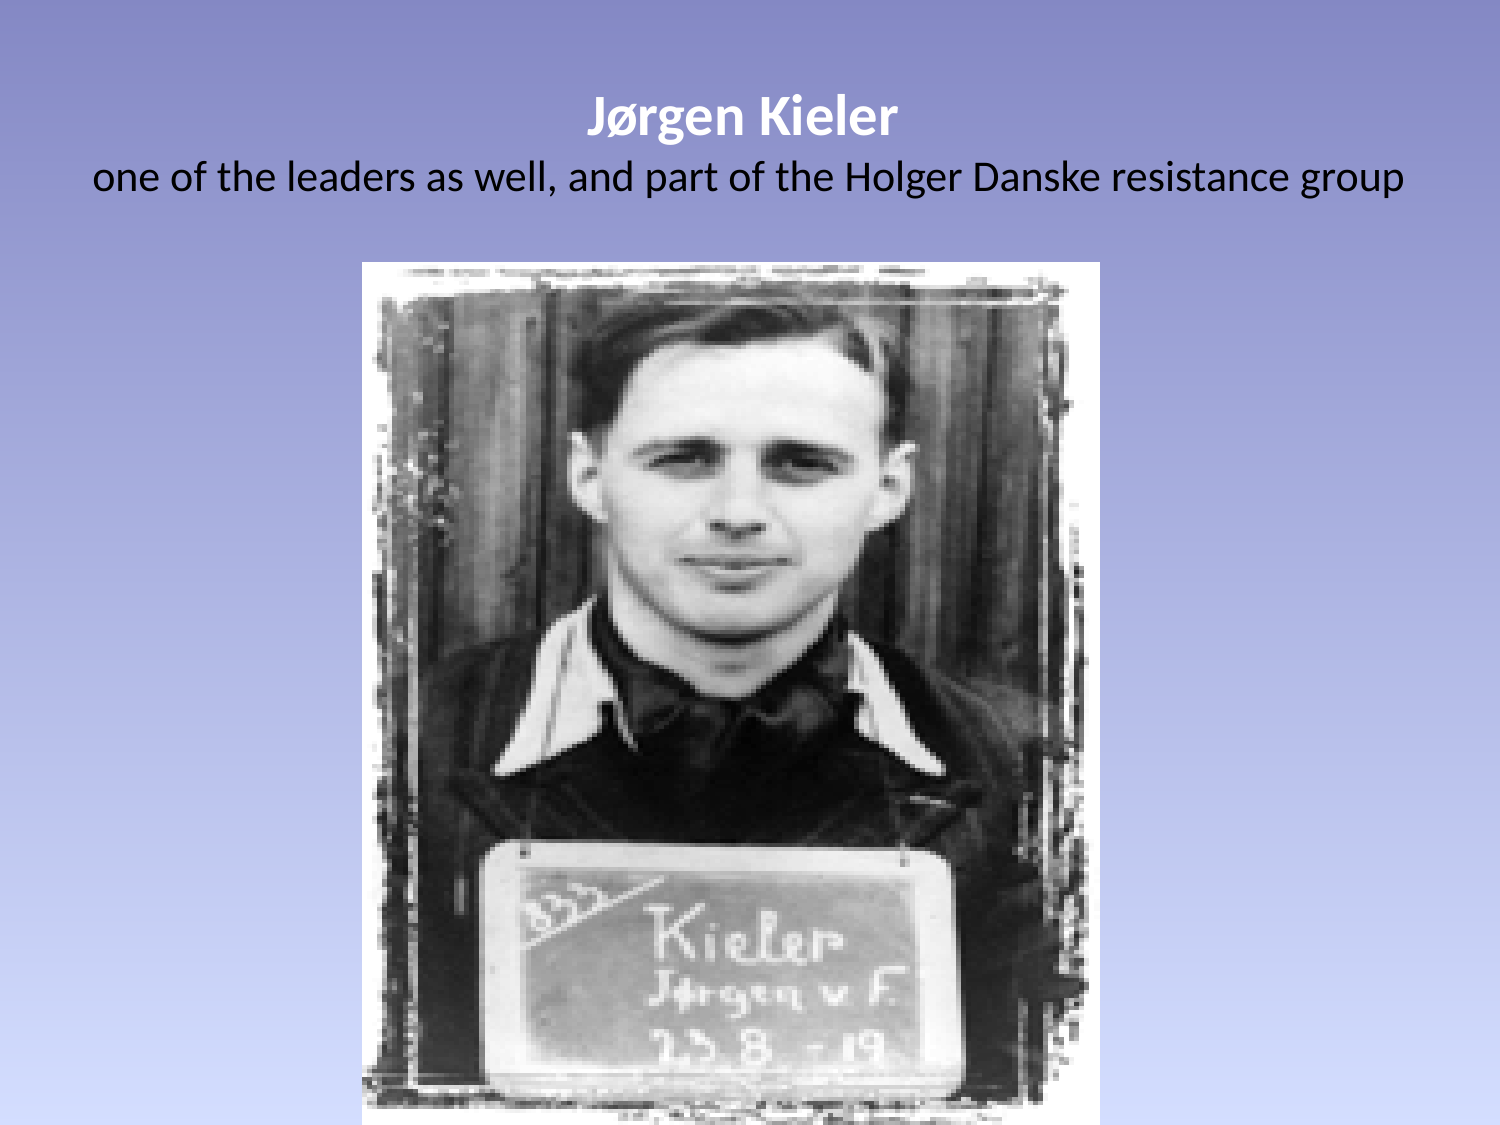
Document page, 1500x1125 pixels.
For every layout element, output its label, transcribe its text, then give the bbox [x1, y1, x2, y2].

picture [362, 262, 1101, 1125]
title Jørgen Kieler one of the leaders as well, and part of the Holger Danske resistance group [75, 45, 1425, 233]
